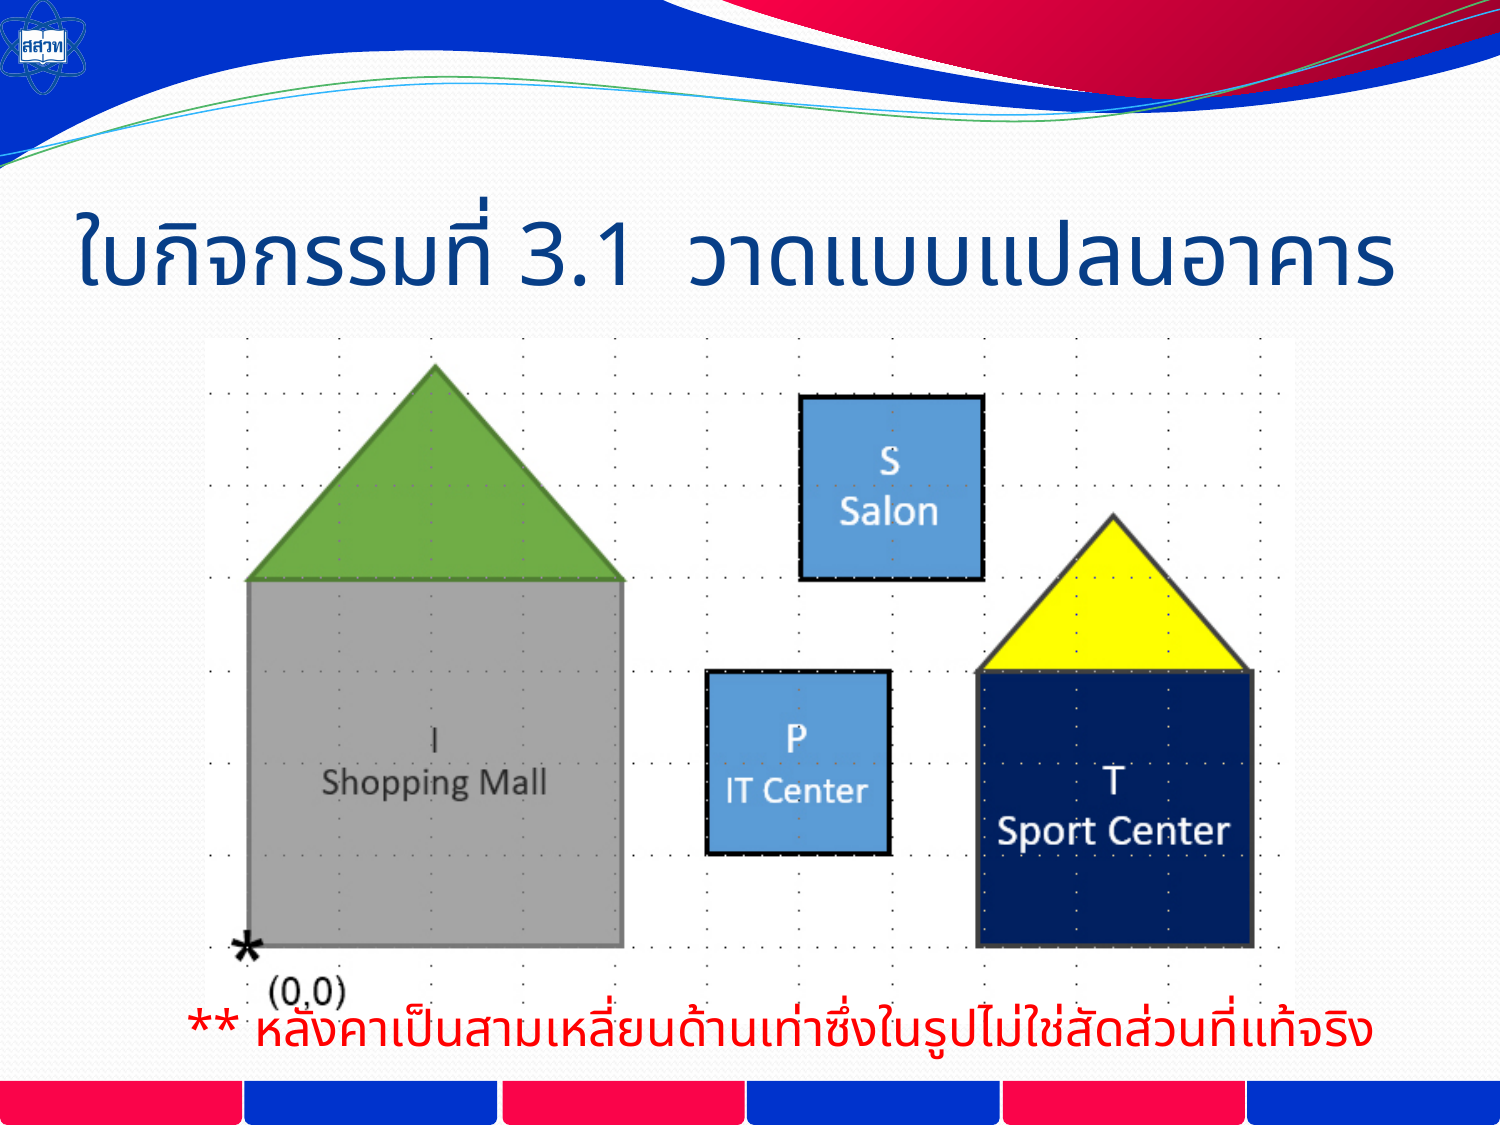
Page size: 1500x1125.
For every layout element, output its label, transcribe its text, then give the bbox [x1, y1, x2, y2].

picture [204, 337, 1296, 1024]
title ใบกิจกรรมที่ 3.1 วาดแบบแปลนอาคาร [75, 115, 1425, 303]
picture [0, 0, 86, 95]
text_box ** หลังคาเป็นสามเหลี่ยนด้านเท่าซึ่งในรูปไม่ใช่สัดส่วนที่แท้จริง [171, 989, 1392, 1065]
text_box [197, 989, 1302, 1036]
